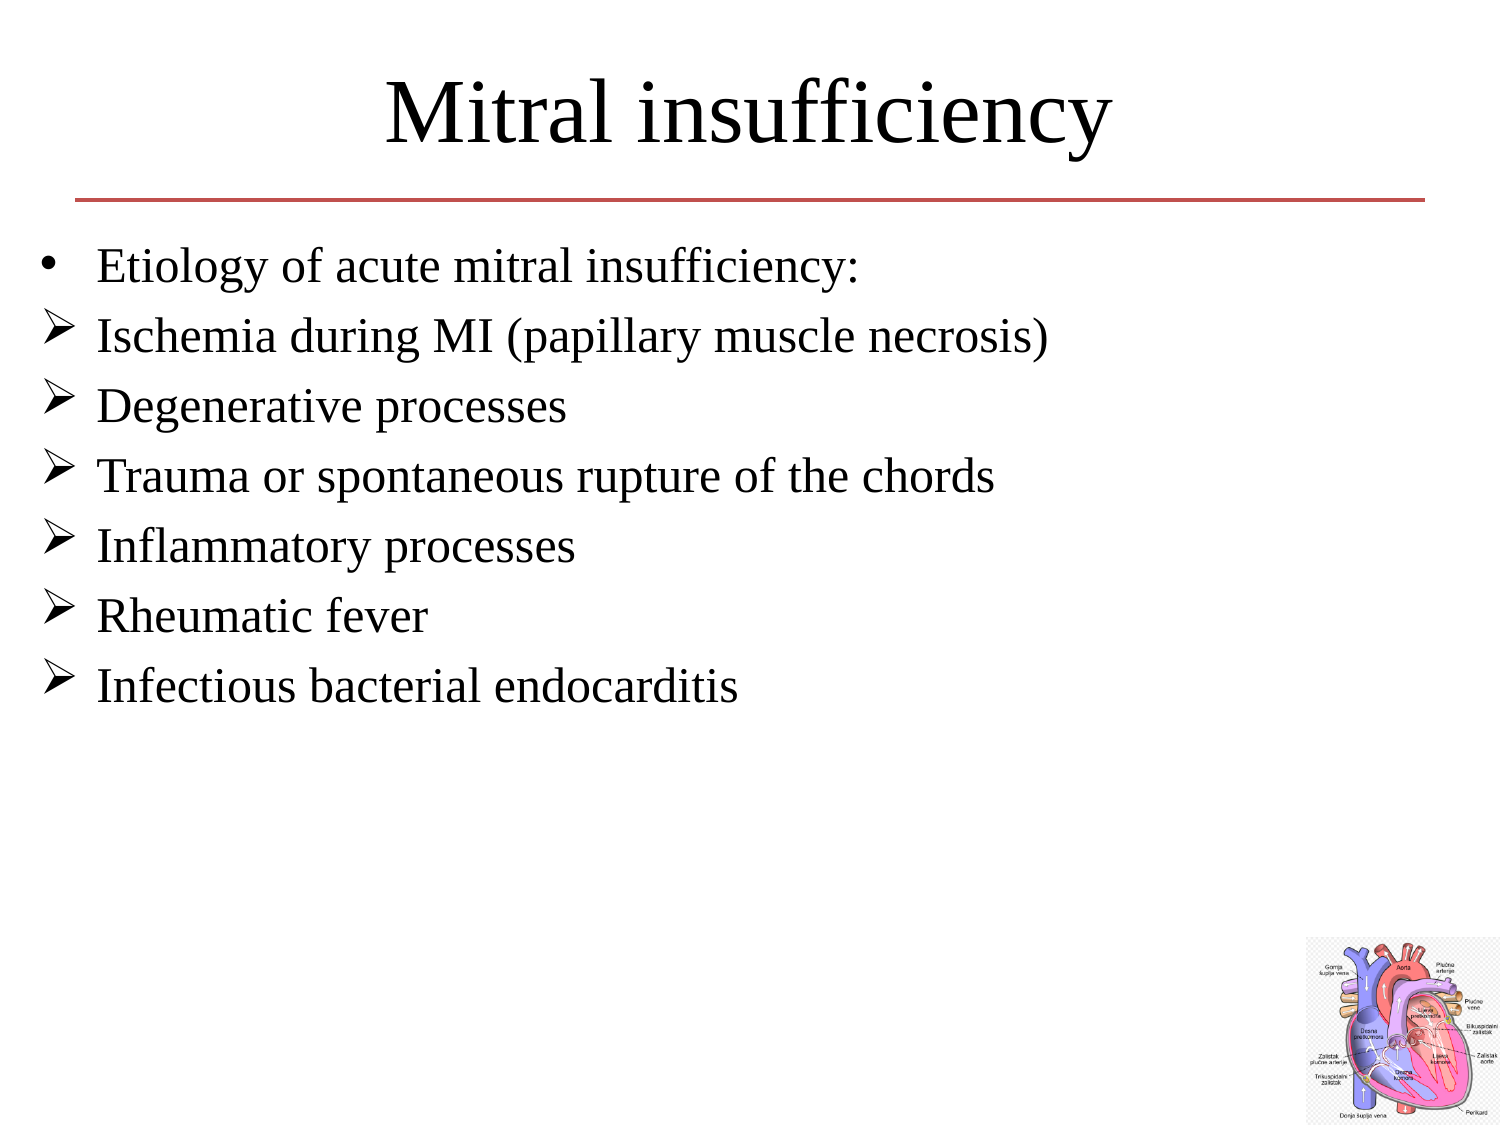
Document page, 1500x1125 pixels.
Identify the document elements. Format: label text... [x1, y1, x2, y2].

picture [1305, 937, 1500, 1125]
list Etiology of acute mitral insufficiency: Ischemia during MI (papillary muscle necrosis) Degenerative processes Trauma or spontaneous rupture of the chords Inflammatory processes Rheumatic fever Infectious bacterial endocarditis [24, 224, 1500, 968]
title Mitral insufficiency [74, 12, 1426, 199]
